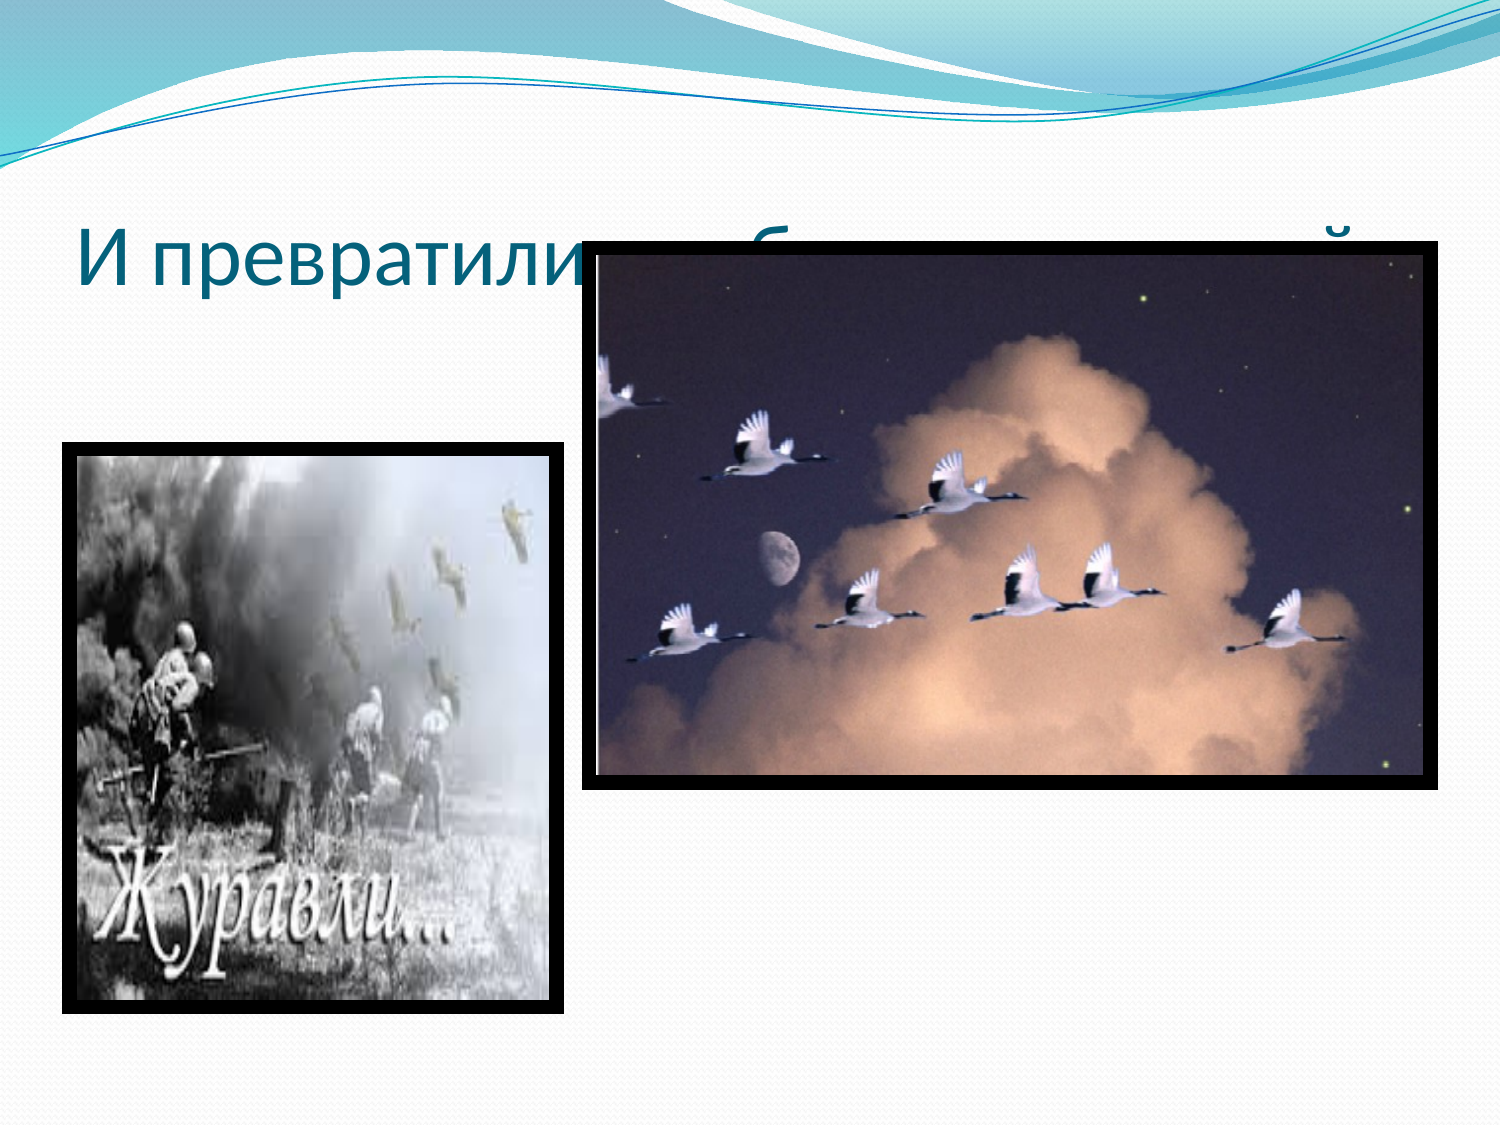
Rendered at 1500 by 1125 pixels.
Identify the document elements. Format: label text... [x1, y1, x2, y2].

title И превратились в белых журавлей… [75, 115, 1425, 303]
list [596, 255, 1424, 776]
picture [76, 455, 550, 1000]
